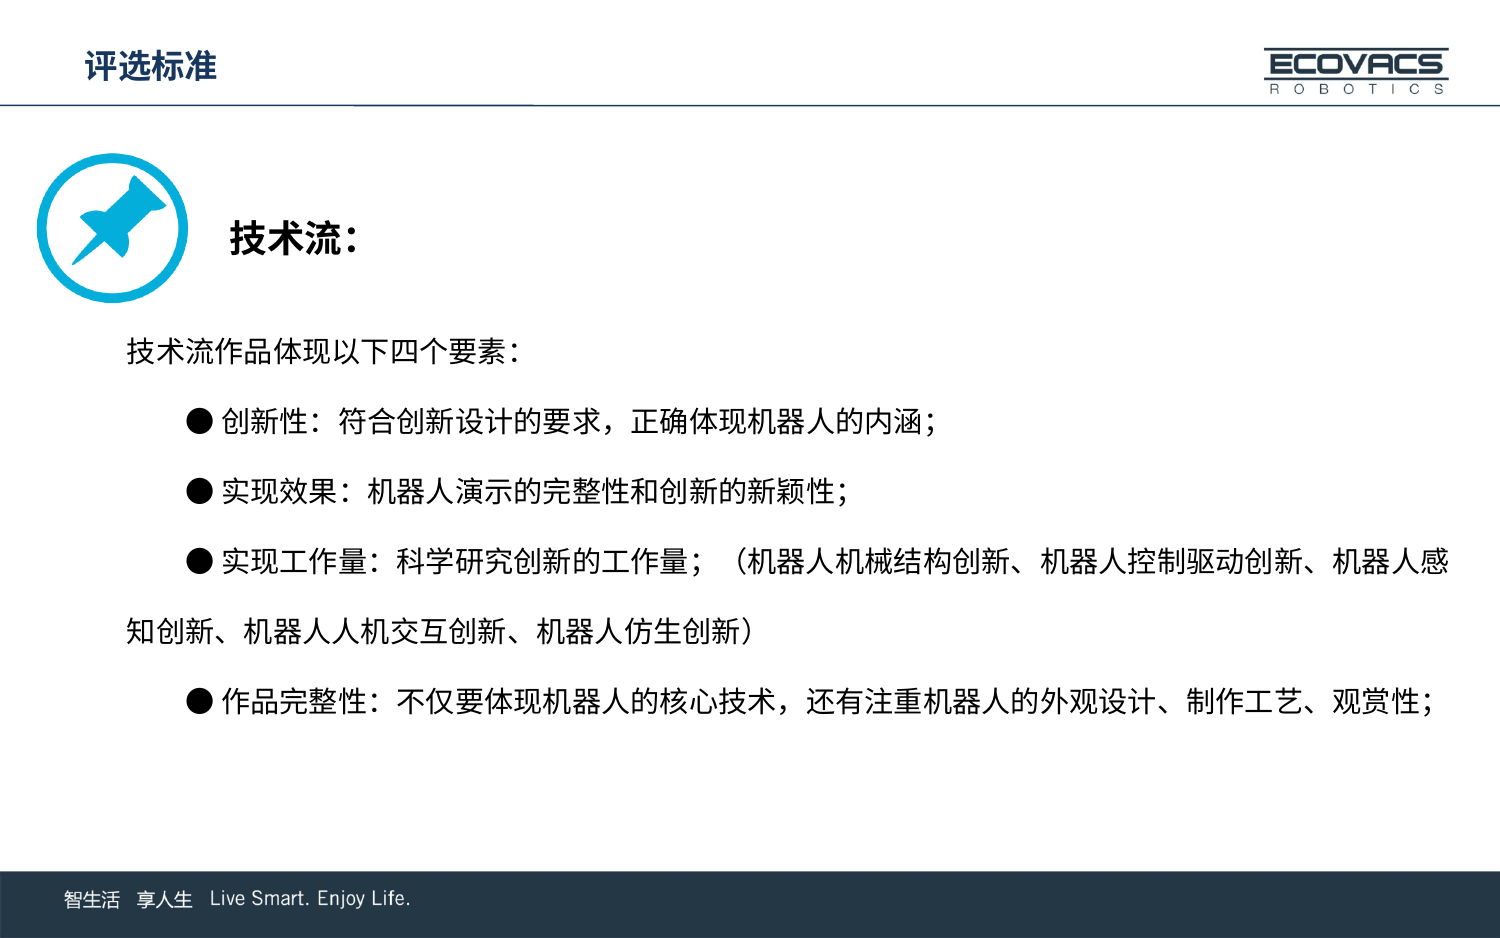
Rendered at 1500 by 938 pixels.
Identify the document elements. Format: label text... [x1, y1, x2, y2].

picture [0, 107, 1500, 938]
picture [0, 0, 1500, 104]
text_box 技术流： [214, 207, 395, 267]
text_box 评选标准 [70, 38, 1020, 93]
text_box 技术流作品体现以下四个要素： ● 创新性：符合创新设计的要求，正确体现机器人的内涵； ● 实现效果：机器人演示的完整性和创新的新颖性； ● 实现工作量：科学研究创新的工作量；（机器人机械结构创新、机器人控制驱动创新、机器人感知创新、机器人人机交互创新、机器人仿生创新） ● 作品完整性：不仅要体现机器人的核心技术，还有注重机器人的外观设计、制作工艺、观赏性； [112, 291, 1471, 726]
